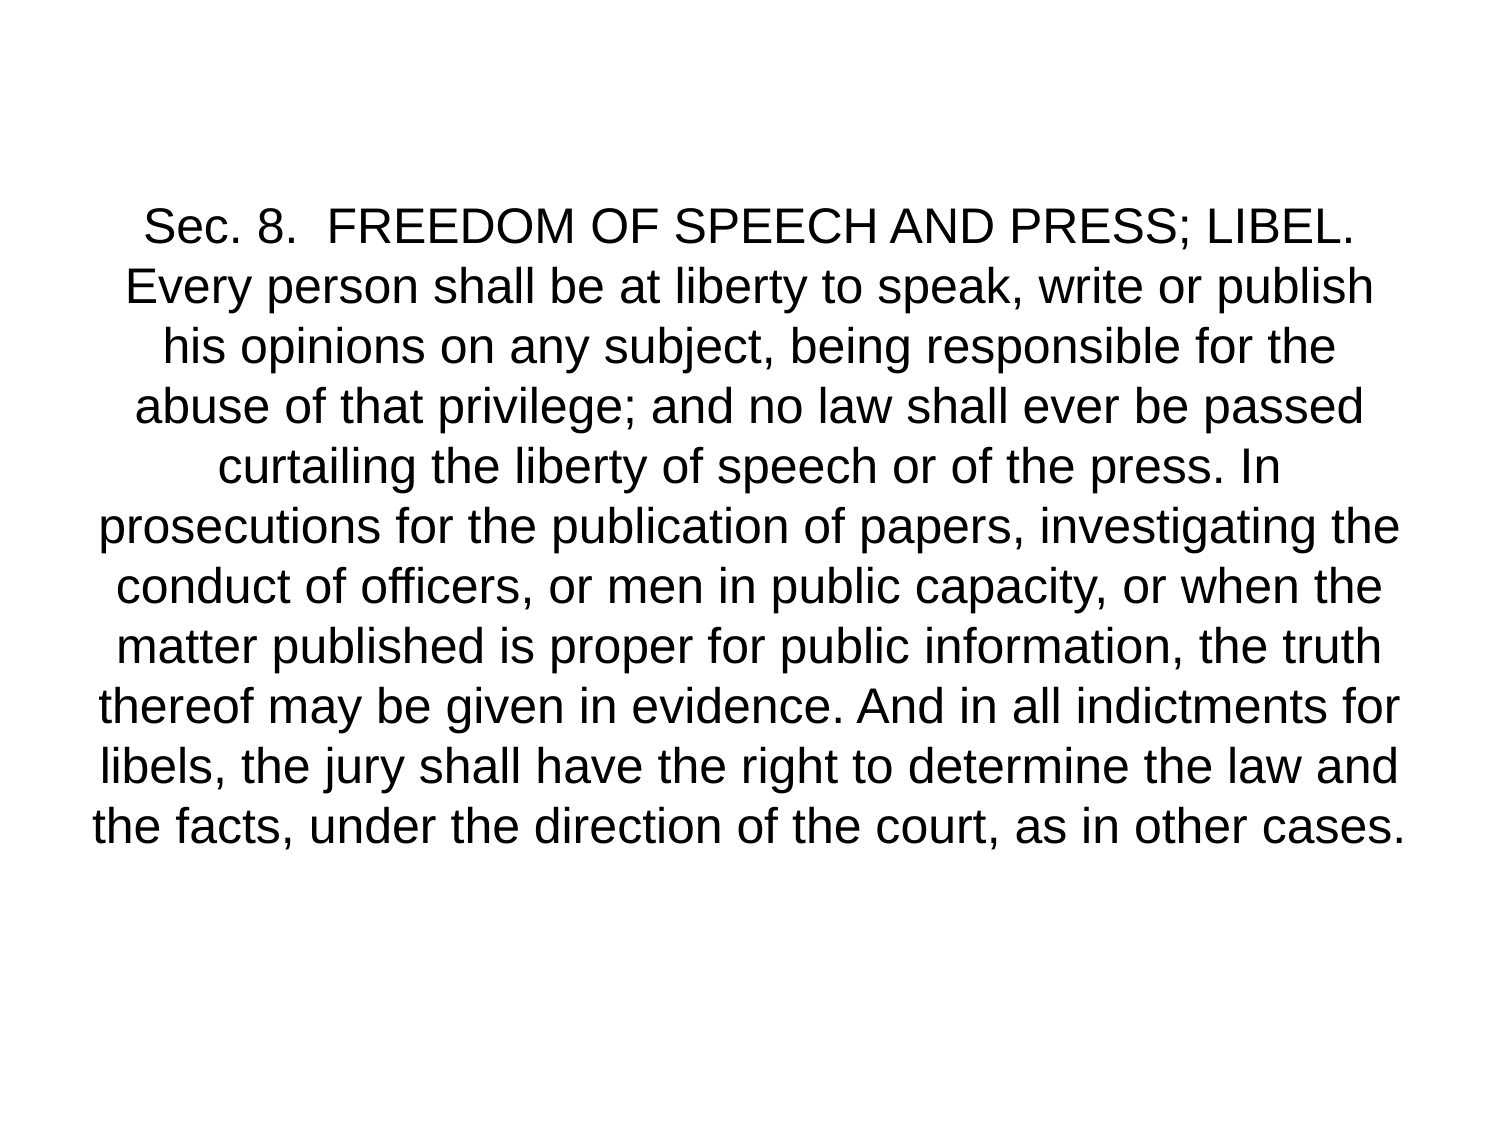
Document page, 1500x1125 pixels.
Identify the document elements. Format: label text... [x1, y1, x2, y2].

title Sec. 8. FREEDOM OF SPEECH AND PRESS; LIBEL. Every person shall be at liberty to speak, write or publish his opinions on any subject, being responsible for the abuse of that privilege; and no law shall ever be passed curtailing the liberty of speech or of the press. In prosecutions for the publication of papers, investigating the conduct of officers, or men in public capacity, or when the matter published is proper for public information, the truth thereof may be given in evidence. And in all indictments for libels, the jury shall have the right to determine the law and the facts, under the direction of the court, as in other cases. [74, 44, 1426, 1063]
